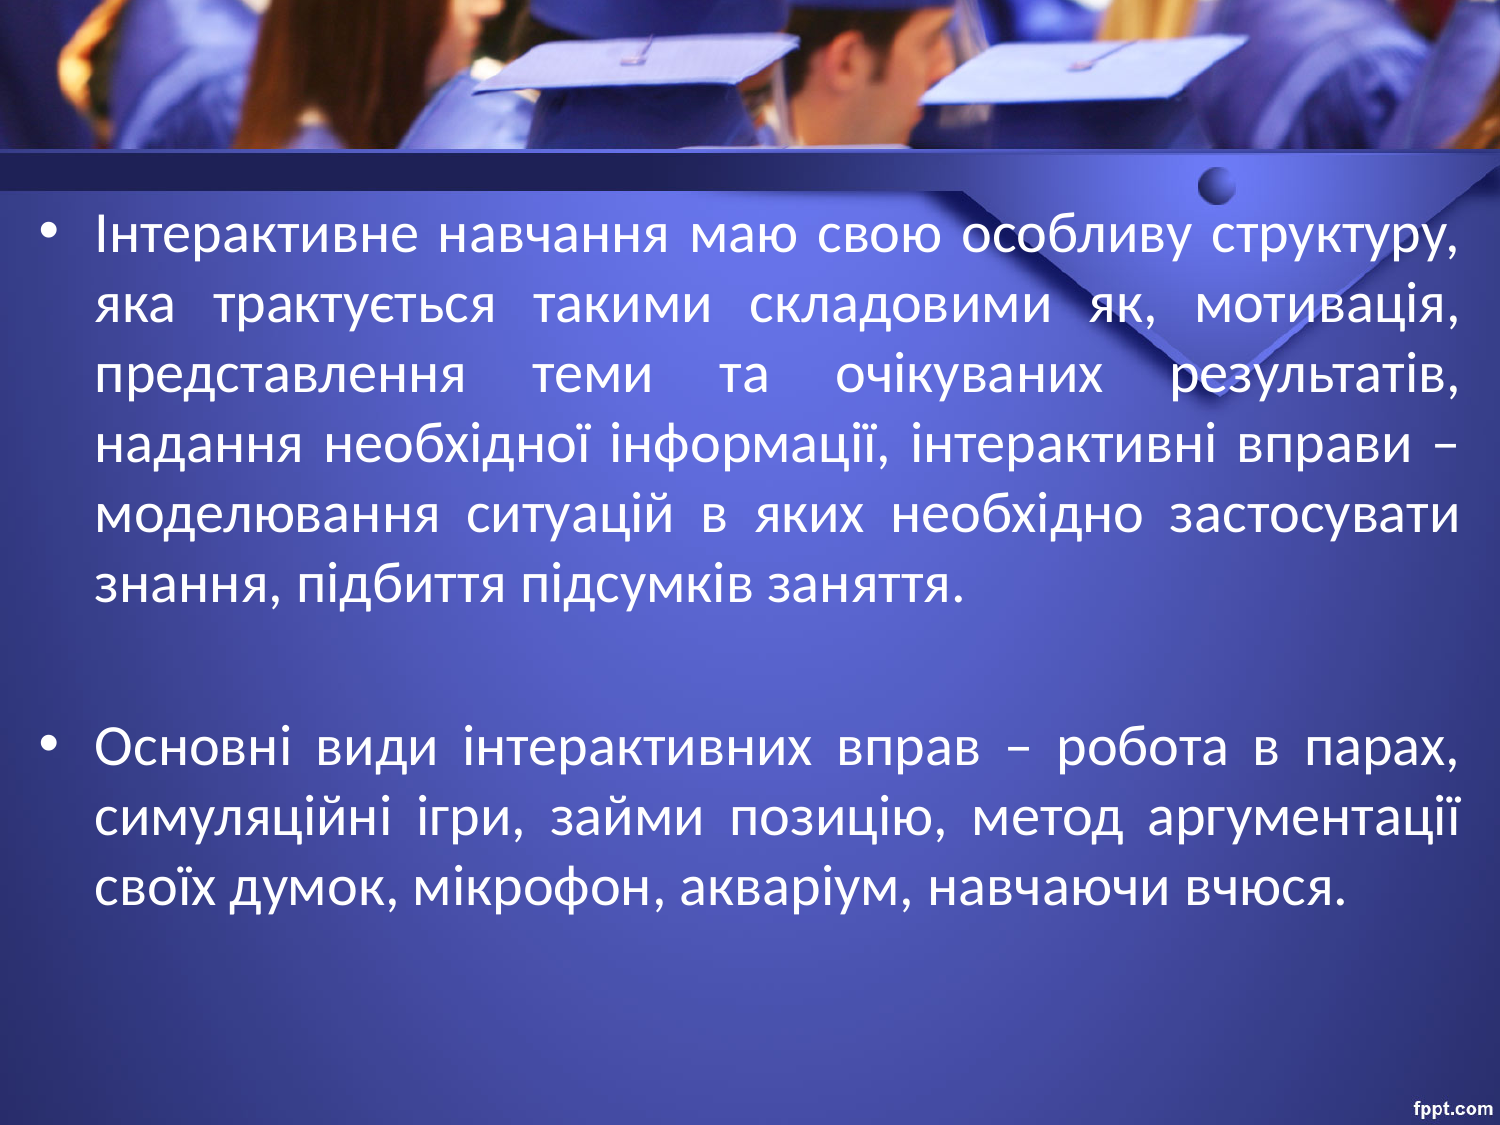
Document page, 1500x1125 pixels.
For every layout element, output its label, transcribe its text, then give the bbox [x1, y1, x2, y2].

picture [0, 0, 1500, 1125]
list Інтерактивне навчання маю свою особливу структуру, яка трактується такими складовими як, мотивація, представлення теми та очікуваних результатів, надання необхідної інформації, інтерактивні вправи – моделювання ситуацій в яких необхідно застосувати знання, підбиття підсумків заняття. Основні види інтерактивних вправ – робота в парах, симуляційні ігри, займи позицію, метод аргументації своїх думок, мікрофон, акваріум, навчаючи вчюся. [23, 186, 1477, 1089]
